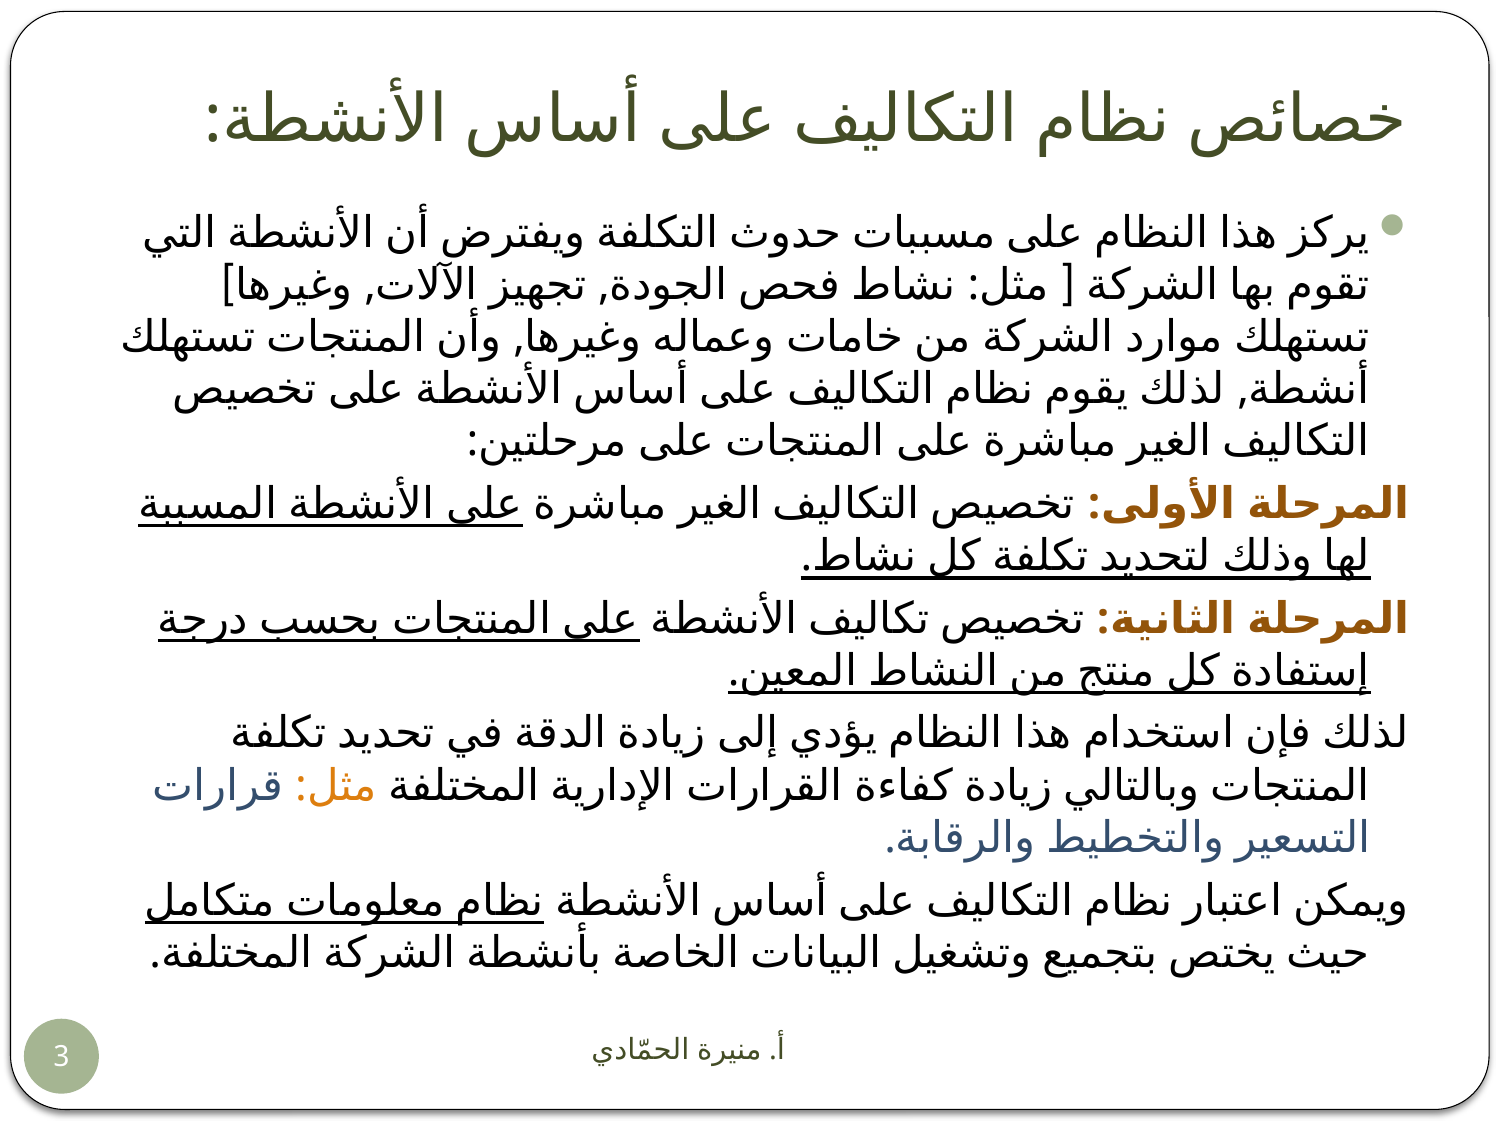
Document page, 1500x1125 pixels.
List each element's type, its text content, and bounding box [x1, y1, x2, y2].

slide_number 3 [23, 1018, 99, 1094]
title خصائص نظام التكاليف على أساس الأنشطة: [147, 30, 1423, 171]
footer أ. منيرة الحمّادي [150, 1012, 800, 1088]
list يركز هذا النظام على مسببات حدوث التكلفة ويفترض أن الأنشطة التي تقوم بها الشركة [ مثل: نشاط فحص الجودة, تجهيز الآلات, وغيرها] تستهلك موارد الشركة من خامات وعماله وغيرها, وأن المنتجات تستهلك أنشطة, لذلك يقوم نظام التكاليف على أساس الأنشطة على تخصيص التكاليف الغير مباشرة على المنتجات على مرحلتين: المرحلة الأولى: تخصيص التكاليف الغير مباشرة على الأنشطة المسببة لها وذلك لتحديد تكلفة كل نشاط. المرحلة الثانية: تخصيص تكاليف الأنشطة على المنتجات بحسب درجة إستفادة كل منتج من النشاط المعين. لذلك فإن استخدام هذا النظام يؤدي إلى زيادة الدقة في تحديد تكلفة المنتجات وبالتالي زيادة كفاءة القرارات الإدارية المختلفة مثل: قرارات التسعير والتخطيط والرقابة. ويمكن اعتبار نظام التكاليف على أساس الأنشطة نظام معلومات متكامل حيث يختص بتجميع وتشغيل البيانات الخاصة بأنشطة الشركة المختلفة. [88, 196, 1425, 1059]
